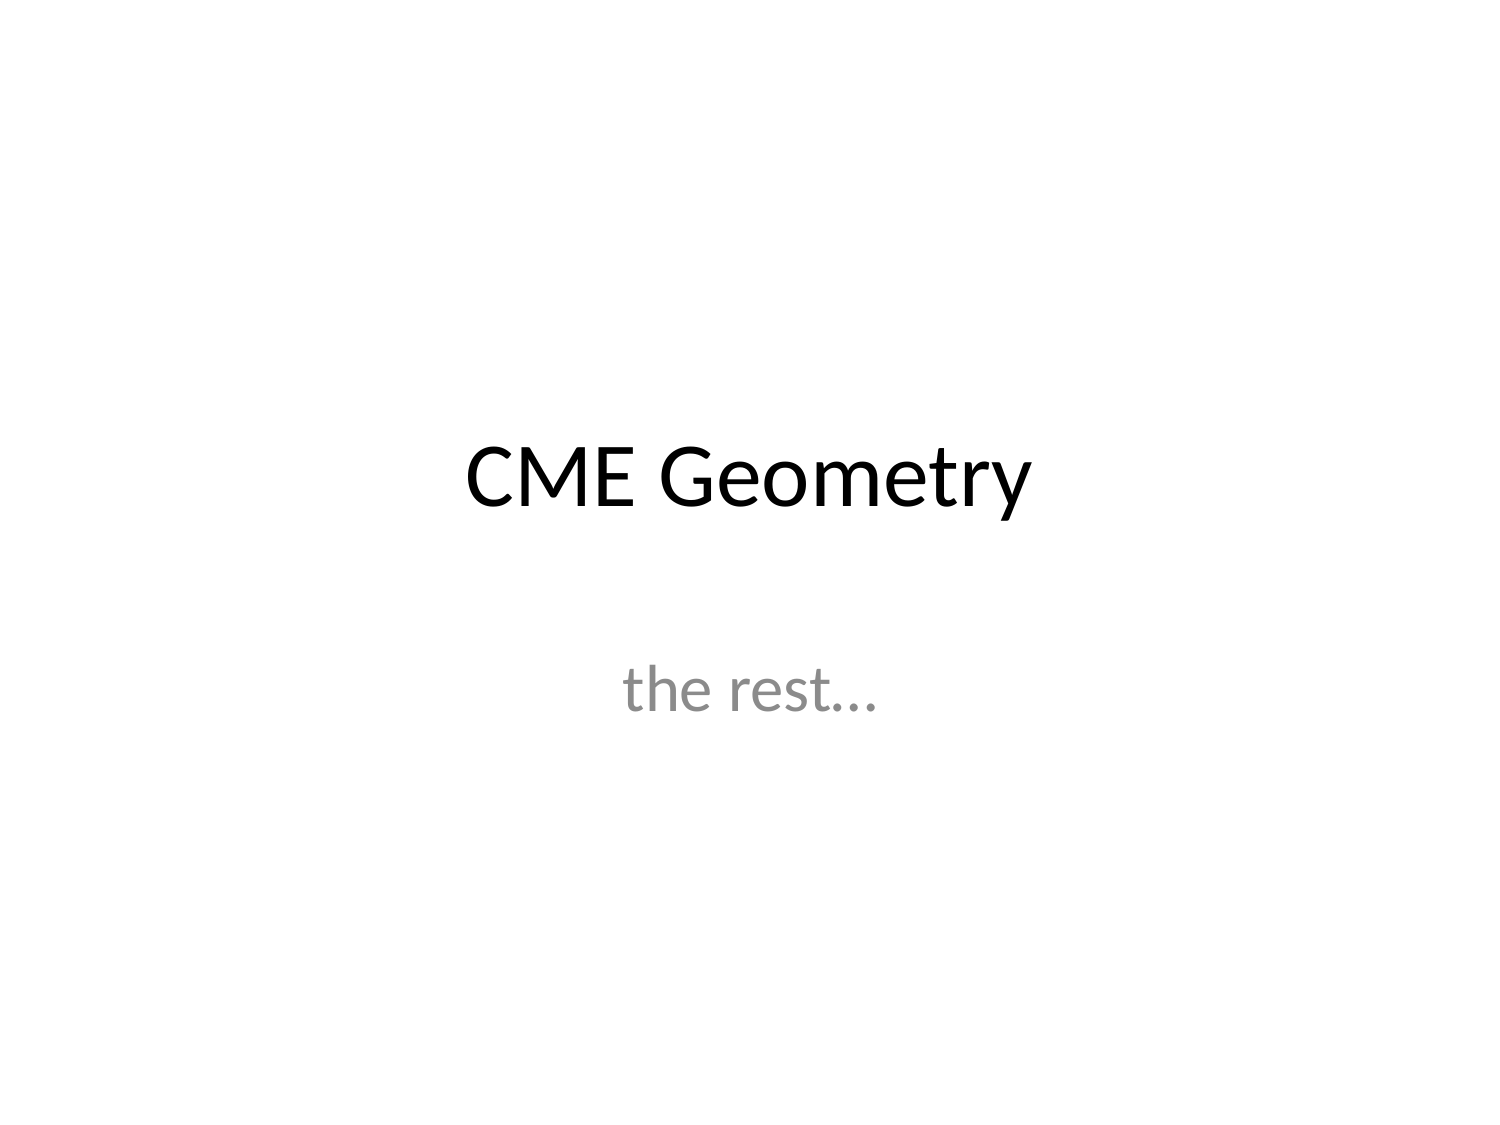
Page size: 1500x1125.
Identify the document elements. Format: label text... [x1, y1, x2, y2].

title CME Geometry [112, 349, 1388, 591]
subtitle the rest… [225, 637, 1275, 925]
